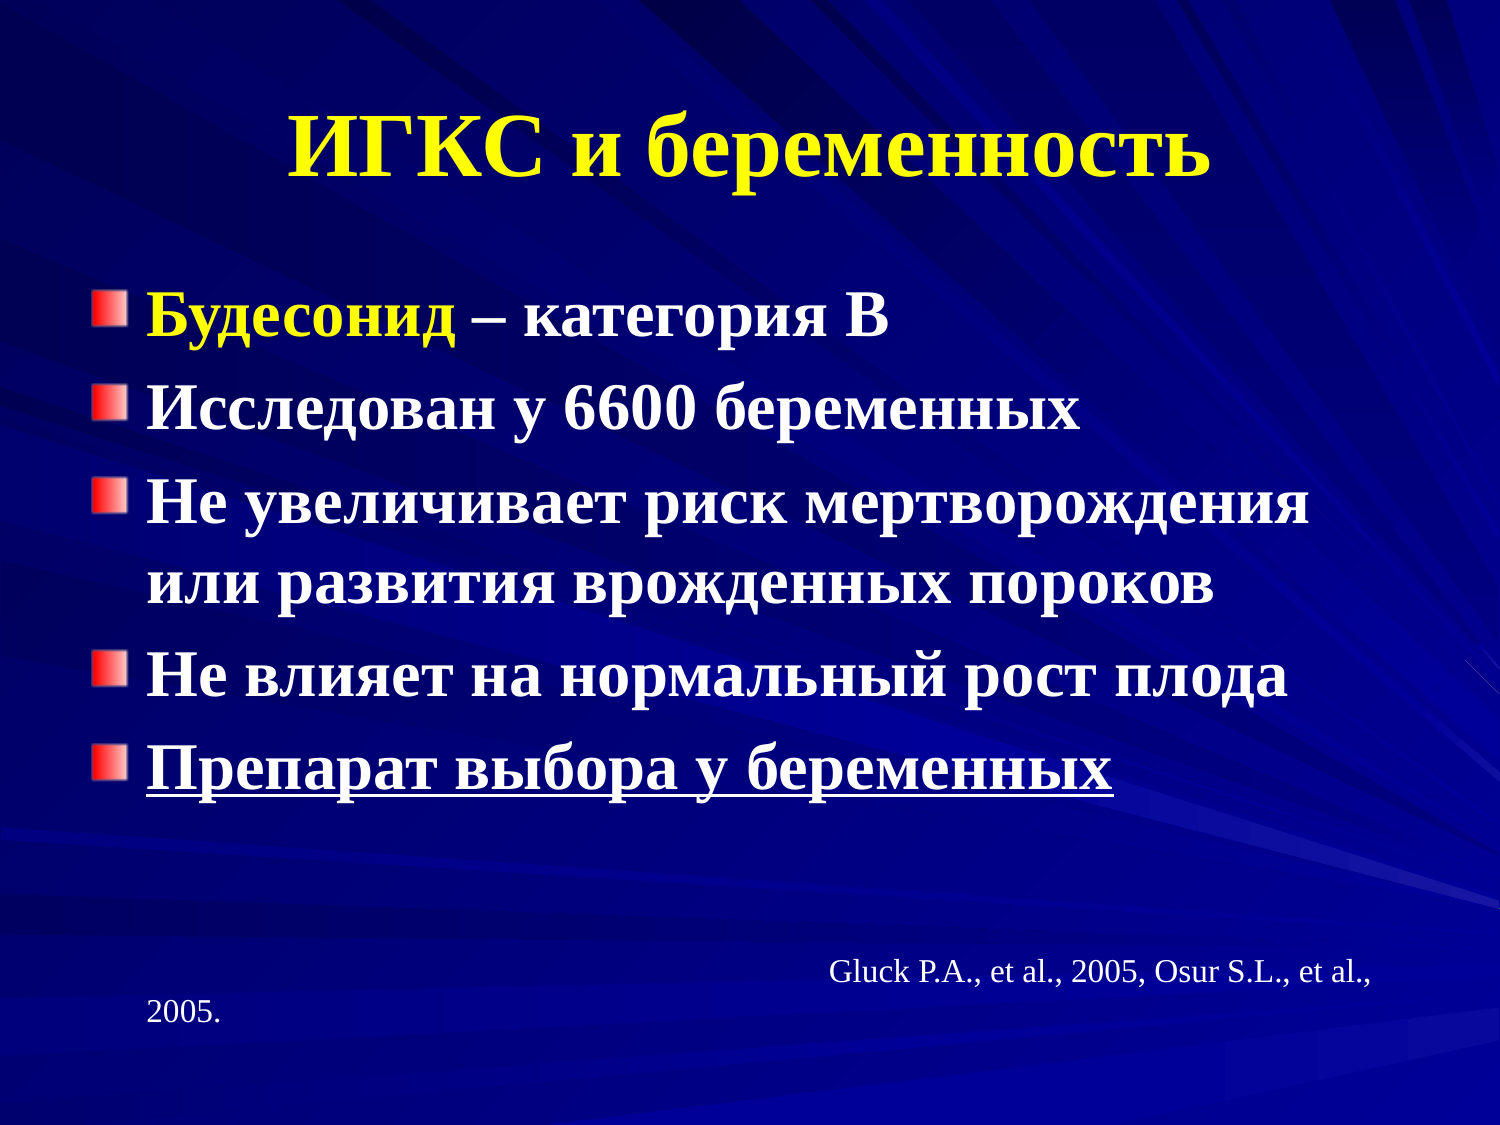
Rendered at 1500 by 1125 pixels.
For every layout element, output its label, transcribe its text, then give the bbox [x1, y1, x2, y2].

picture [90, 648, 132, 691]
picture [90, 742, 132, 785]
picture [90, 475, 132, 518]
picture [90, 382, 132, 425]
list Будесонид – категория В Исследован у 6600 беременных Не увеличивает риск мертворождения или развития врожденных пороков Не влияет на нормальный рост плода Препарат выбора у беременных Gluck P.A., et al., 2005, Osur S.L., et al., 2005. [74, 262, 1426, 1095]
picture [90, 288, 132, 331]
title ИГКС и беременность [74, 45, 1426, 234]
